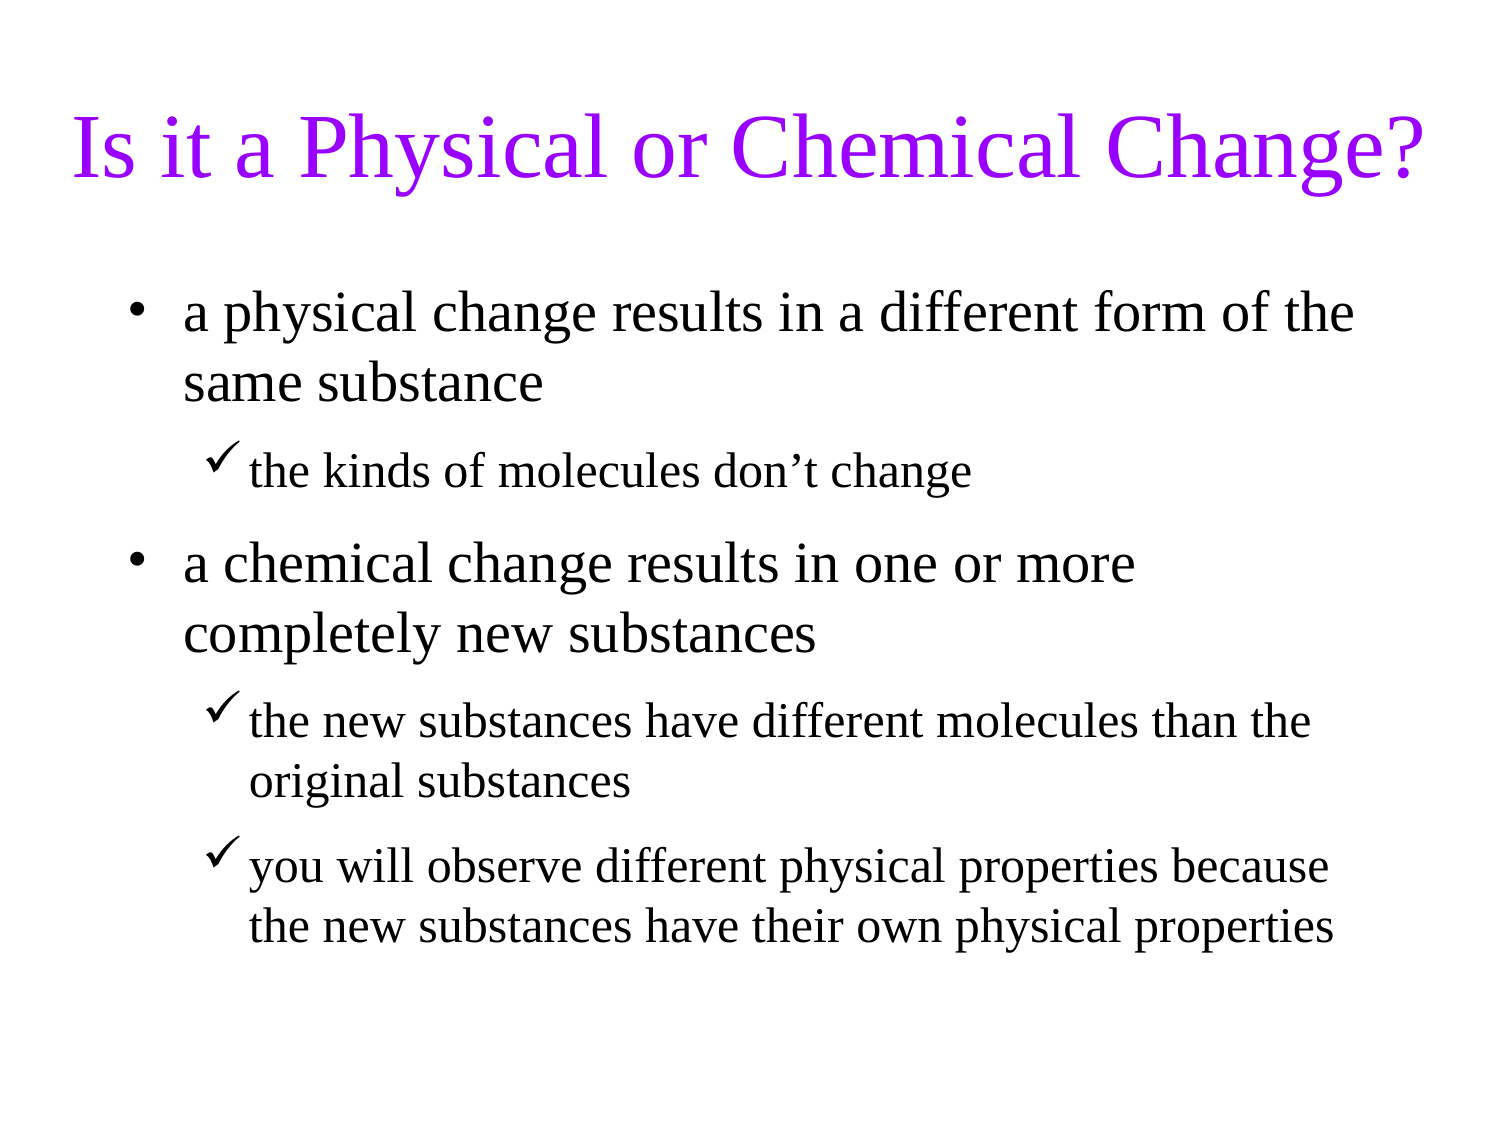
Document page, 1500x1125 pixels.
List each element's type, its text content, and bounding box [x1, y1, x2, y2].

text_box Is it a Physical or Chemical Change? [49, 46, 1450, 235]
text_box a physical change results in a different form of the same substance the kinds of molecules don’t change a chemical change results in one or more completely new substances the new substances have different molecules than the original substances you will observe different physical properties because the new substances have their own physical properties [112, 265, 1388, 990]
